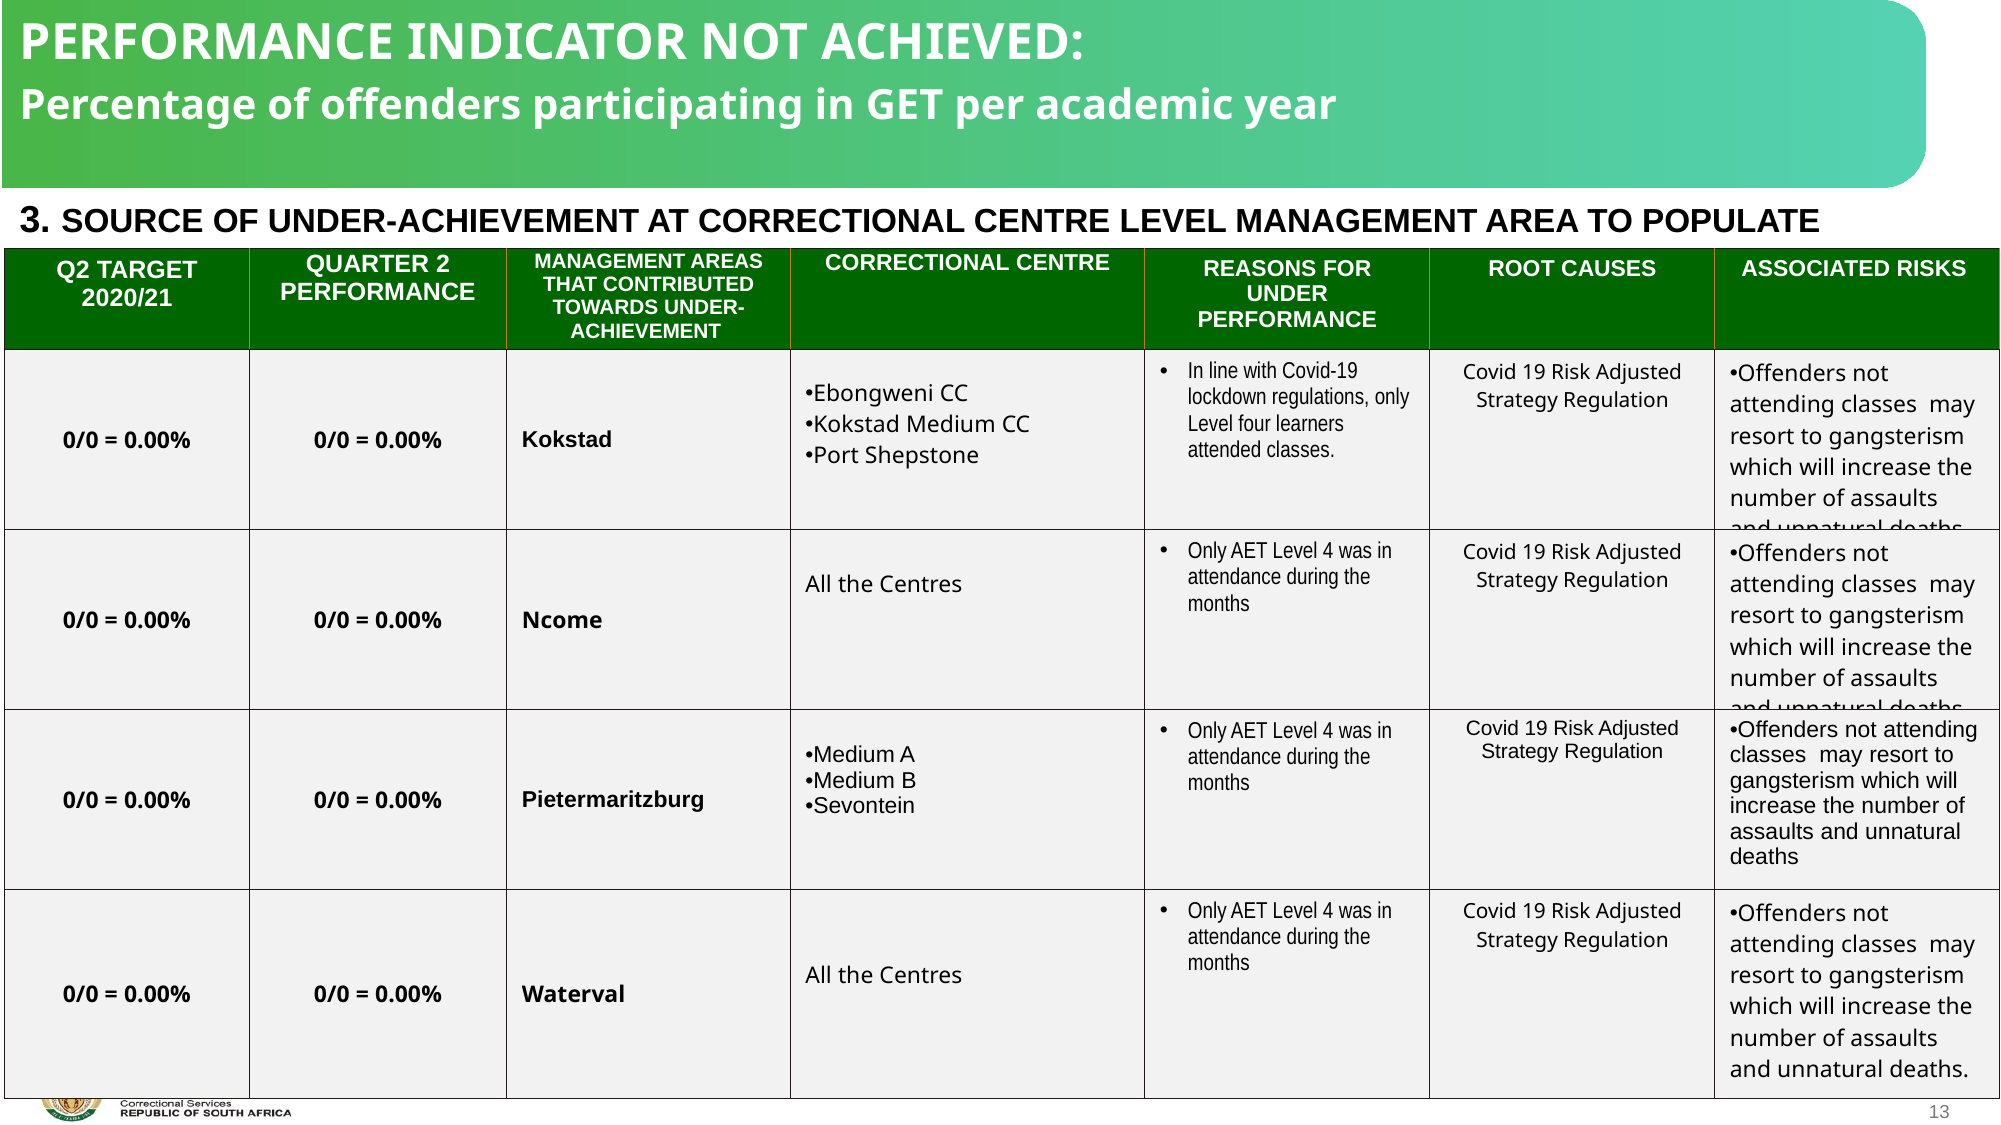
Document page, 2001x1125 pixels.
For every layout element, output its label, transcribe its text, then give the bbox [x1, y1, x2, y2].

table_header ASSOCIATED RISKS [1715, 249, 1999, 349]
table_header ROOT CAUSES [1430, 249, 1714, 349]
table_cell Kokstad [507, 350, 790, 529]
table_cell Covid 19 Risk Adjusted Strategy Regulation [1430, 710, 1714, 889]
table_cell Only AET Level 4 was in attendance during the months [1145, 530, 1429, 709]
table_cell Offenders not attending classes may resort to gangsterism which will increase the number of assaults and unnatural deaths [1715, 350, 1999, 529]
table_cell 0/0 = 0.00% [250, 710, 506, 889]
text_box [2, 0, 1926, 188]
table_header REASONS FOR UNDER PERFORMANCE [1145, 249, 1429, 349]
table_cell Medium A Medium B Sevontein [791, 710, 1144, 889]
table_cell Covid 19 Risk Adjusted Strategy Regulation [1430, 350, 1714, 529]
table_header Q2 TARGET 2020/21 [5, 249, 249, 349]
table_cell 0/0 = 0.00% [250, 890, 506, 1098]
table_header QUARTER 2 PERFORMANCE [250, 249, 506, 349]
table_cell Offenders not attending classes may resort to gangsterism which will increase the number of assaults and unnatural deaths [1715, 530, 1999, 709]
table_cell Covid 19 Risk Adjusted Strategy Regulation [1430, 890, 1714, 1098]
table_cell 0/0 = 0.00% [250, 530, 506, 709]
table_cell Ebongweni CC Kokstad Medium CC Port Shepstone [791, 350, 1144, 529]
table_cell 0/0 = 0.00% [5, 530, 249, 709]
table_cell 0/0 = 0.00% [5, 350, 249, 529]
table_cell Pietermaritzburg [507, 710, 790, 889]
table_cell Covid 19 Risk Adjusted Strategy Regulation [1430, 530, 1714, 709]
text_box 3. SOURCE OF UNDER-ACHIEVEMENT AT CORRECTIONAL CENTRE LEVEL MANAGEMENT AREA TO POPULATE [4, 187, 1925, 248]
text_box PERFORMANCE INDICATOR NOT ACHIEVED: Percentage of offenders participating in GET per academic year [4, 9, 1803, 96]
picture [33, 1099, 332, 1123]
table_cell Only AET Level 4 was in attendance during the months [1145, 710, 1429, 889]
table_header MANAGEMENT AREAS THAT CONTRIBUTED TOWARDS UNDER-ACHIEVEMENT [507, 249, 790, 349]
table_cell 0/0 = 0.00% [5, 710, 249, 889]
table_header CORRECTIONAL CENTRE [791, 249, 1144, 349]
table_cell All the Centres [791, 890, 1144, 1098]
table_cell Waterval [507, 890, 790, 1098]
table_cell In line with Covid-19 lockdown regulations, only Level four learners attended classes. [1145, 350, 1429, 529]
table_cell Ncome [507, 530, 790, 709]
table_cell 0/0 = 0.00% [250, 350, 506, 529]
table_cell Offenders not attending classes may resort to gangsterism which will increase the number of assaults and unnatural deaths [1715, 710, 1999, 889]
table_cell Offenders not attending classes may resort to gangsterism which will increase the number of assaults and unnatural deaths. [1715, 890, 1999, 1098]
table_cell 0/0 = 0.00% [5, 890, 249, 1098]
table_cell All the Centres [791, 530, 1144, 709]
table_cell Only AET Level 4 was in attendance during the months [1145, 890, 1429, 1098]
